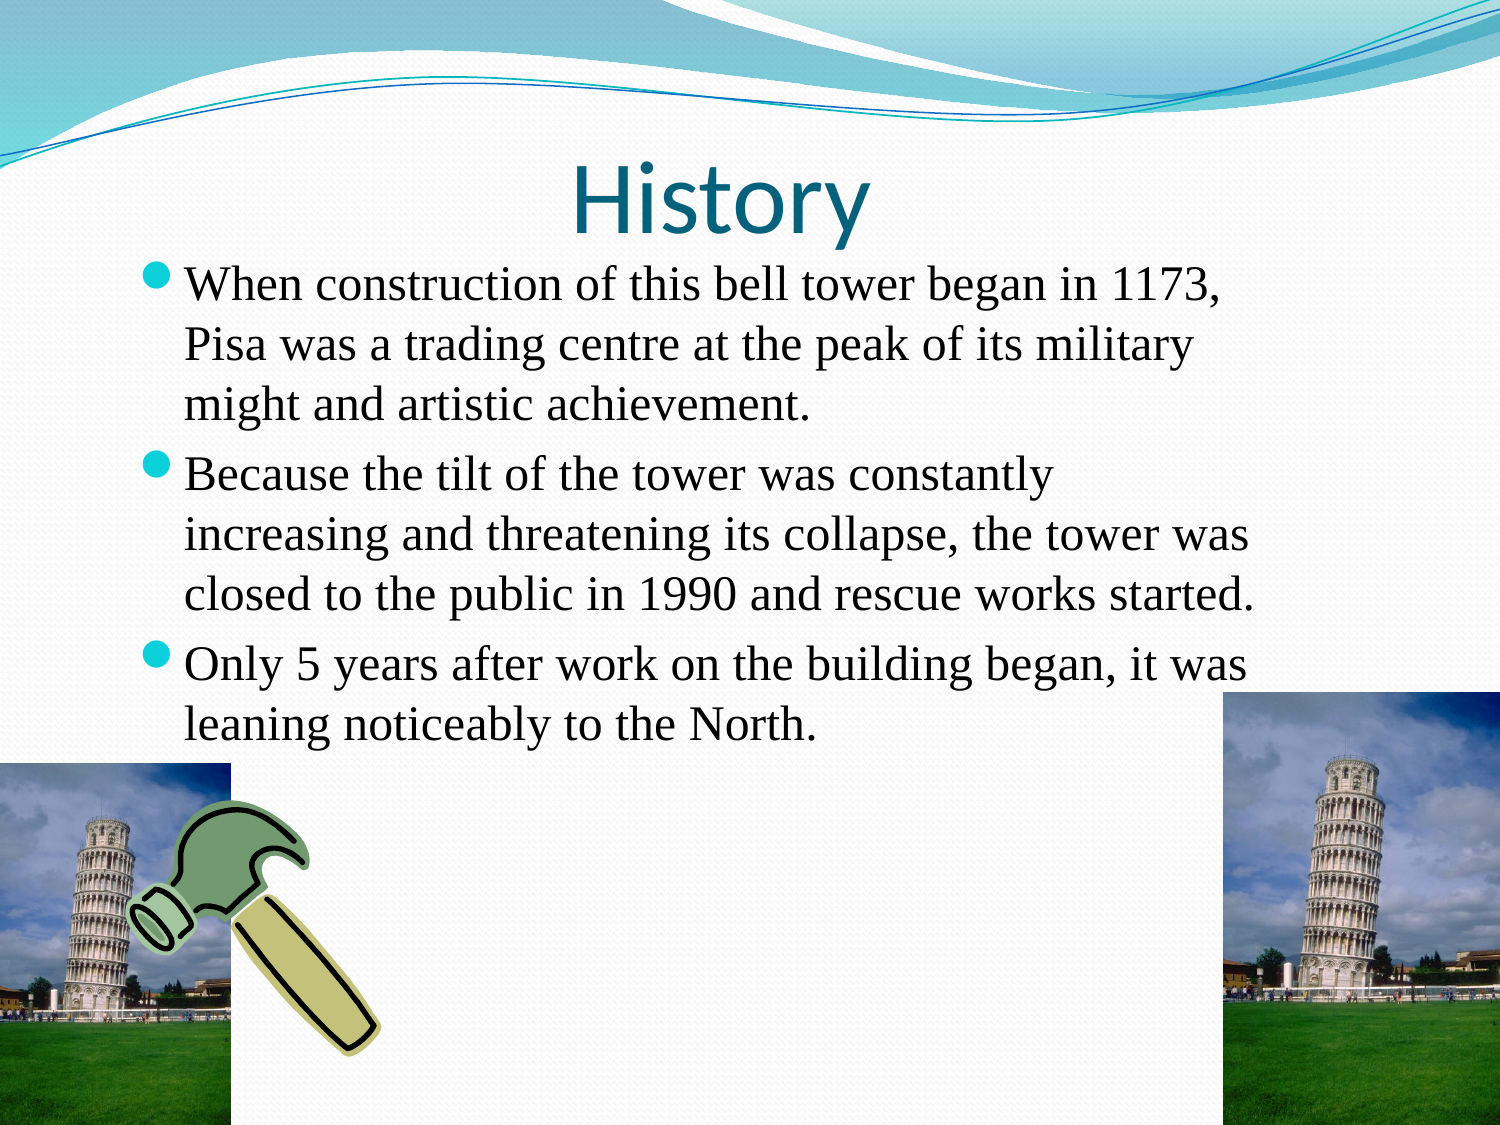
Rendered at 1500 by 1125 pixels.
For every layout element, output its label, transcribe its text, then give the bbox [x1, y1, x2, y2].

list When construction of this bell tower began in 1173, Pisa was a trading centre at the peak of its military might and artistic achievement. Because the tilt of the tower was constantly increasing and threatening its collapse, the tower was closed to the public in 1990 and rescue works started. Only 5 years after work on the building began, it was leaning noticeably to the North. [123, 243, 1282, 776]
title History [76, 66, 1428, 255]
picture [0, 763, 385, 1125]
picture [1223, 692, 1500, 1125]
